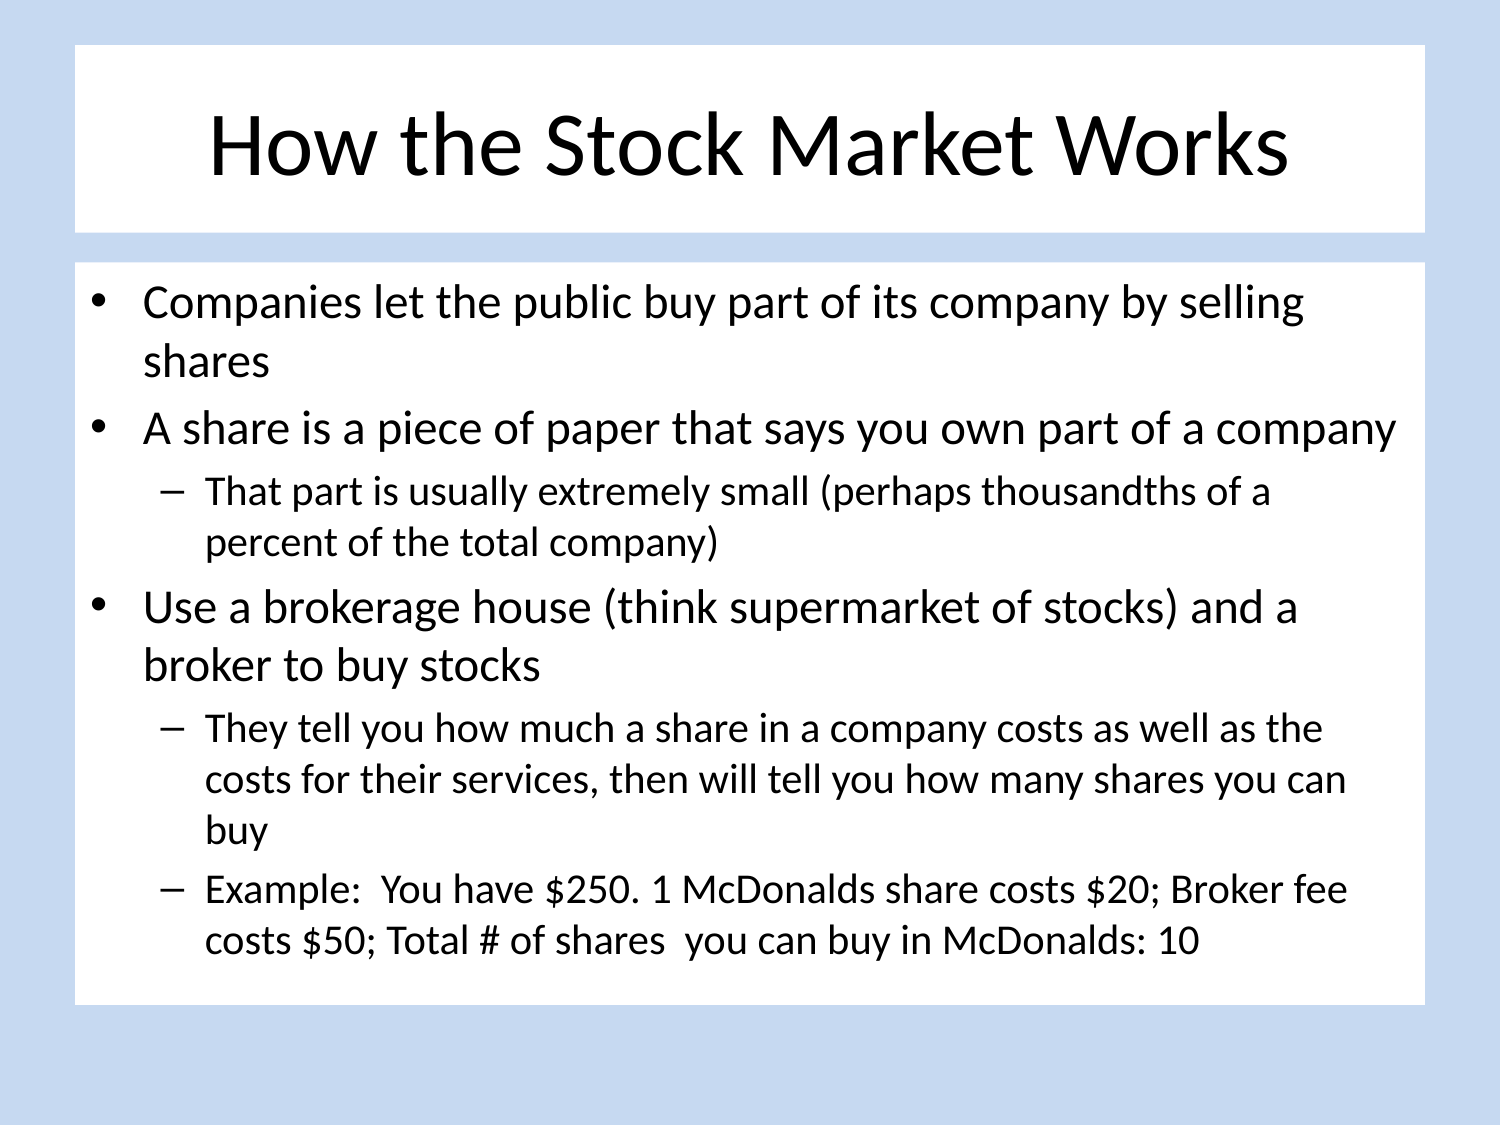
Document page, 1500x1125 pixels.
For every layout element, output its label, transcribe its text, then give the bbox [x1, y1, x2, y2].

list Companies let the public buy part of its company by selling shares A share is a piece of paper that says you own part of a company That part is usually extremely small (perhaps thousandths of a percent of the total company) Use a brokerage house (think supermarket of stocks) and a broker to buy stocks They tell you how much a share in a company costs as well as the costs for their services, then will tell you how many shares you can buy Example: You have $250. 1 McDonalds share costs $20; Broker fee costs $50; Total # of shares you can buy in McDonalds: 10 [75, 262, 1425, 1005]
title How the Stock Market Works [75, 45, 1425, 233]
